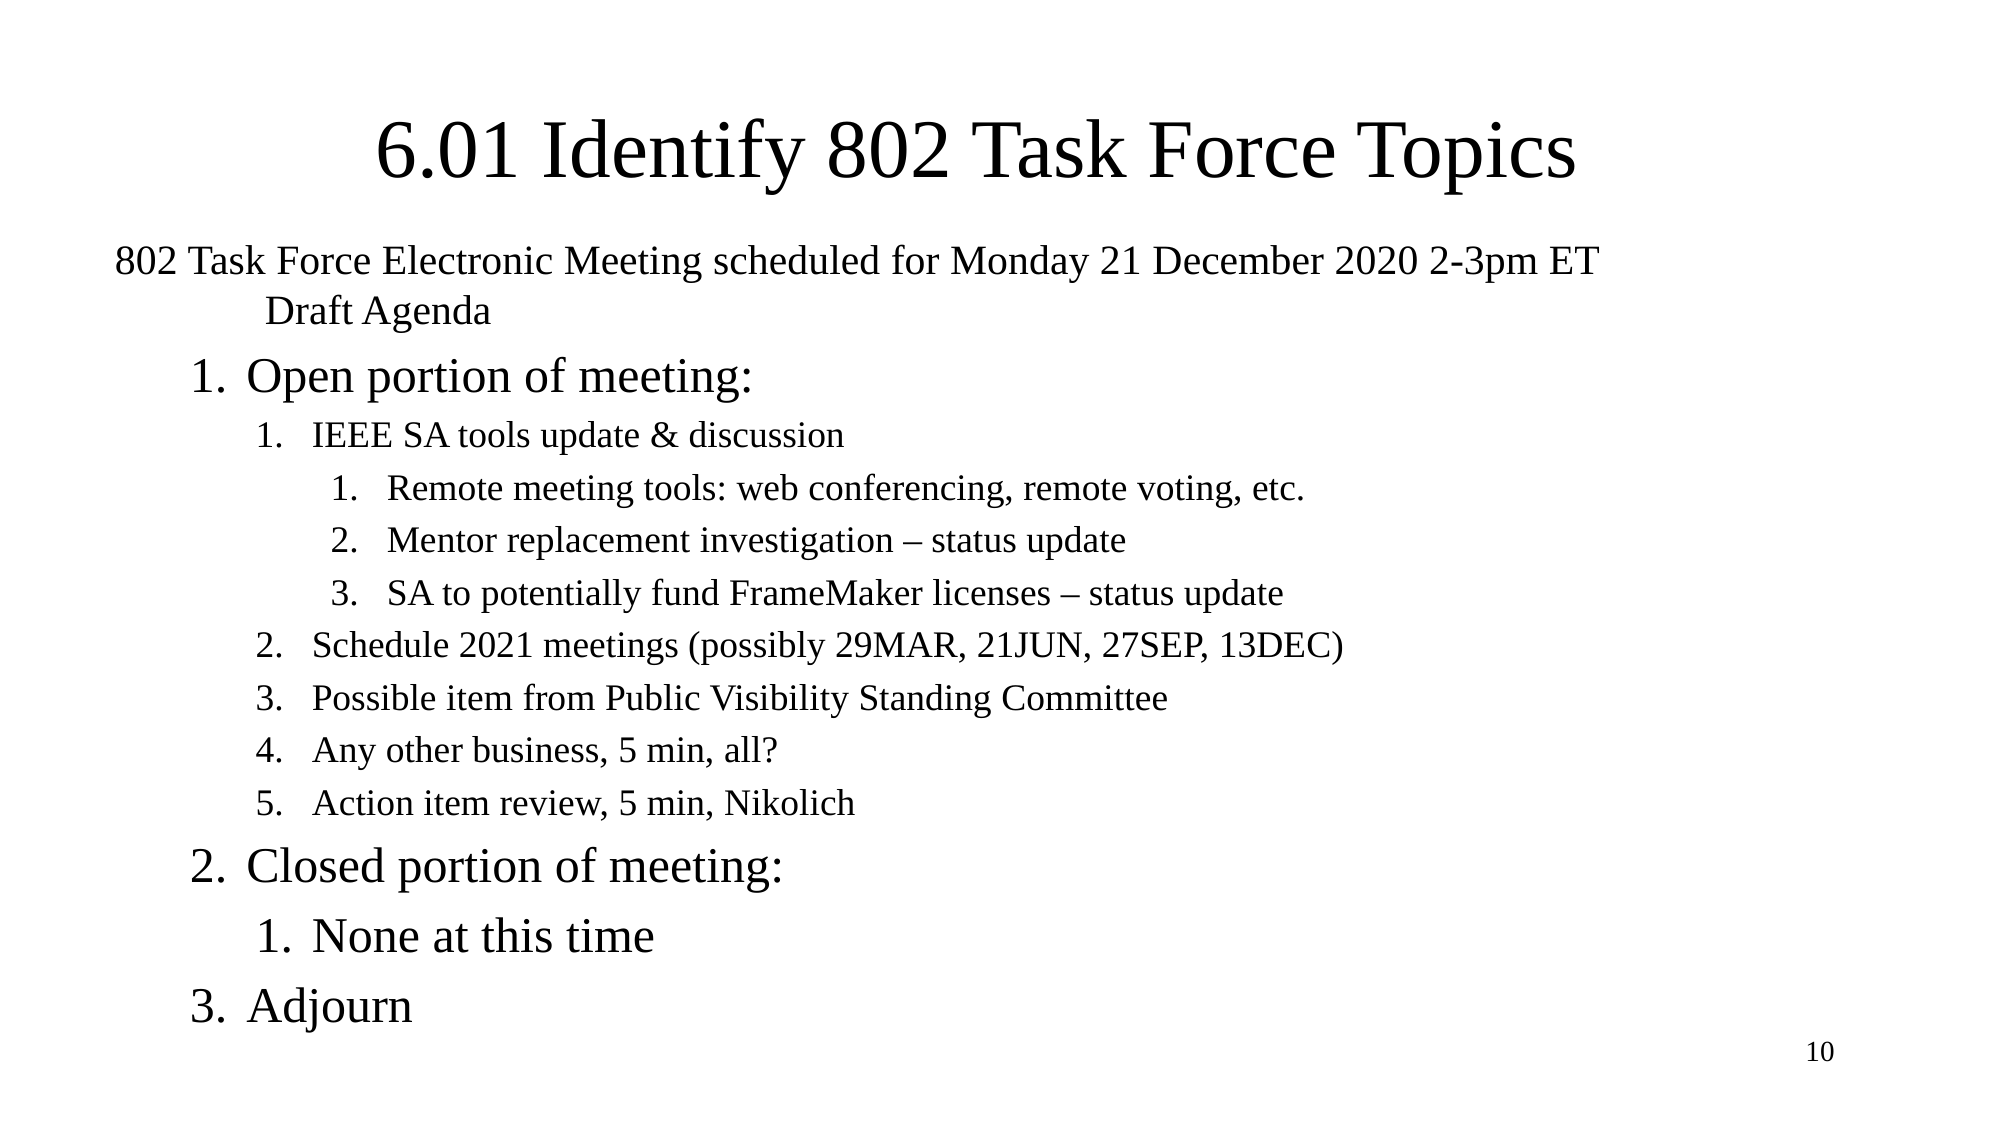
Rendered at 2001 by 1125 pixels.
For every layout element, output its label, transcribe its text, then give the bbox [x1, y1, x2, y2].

slide_number 10 [1433, 1024, 1851, 1101]
list 802 Task Force Electronic Meeting scheduled for Monday 21 December 2020 2-3pm ET Draft Agenda Open portion of meeting: IEEE SA tools update & discussion Remote meeting tools: web conferencing, remote voting, etc. Mentor replacement investigation – status update SA to potentially fund FrameMaker licenses – status update Schedule 2021 meetings (possibly 29MAR, 21JUN, 27SEP, 13DEC) Possible item from Public Visibility Standing Committee Any other business, 5 min, all? Action item review, 5 min, Nikolich Closed portion of meeting: None at this time Adjourn [99, 224, 1876, 901]
title 6.01 Identify 802 Task Force Topics [137, 49, 1838, 224]
